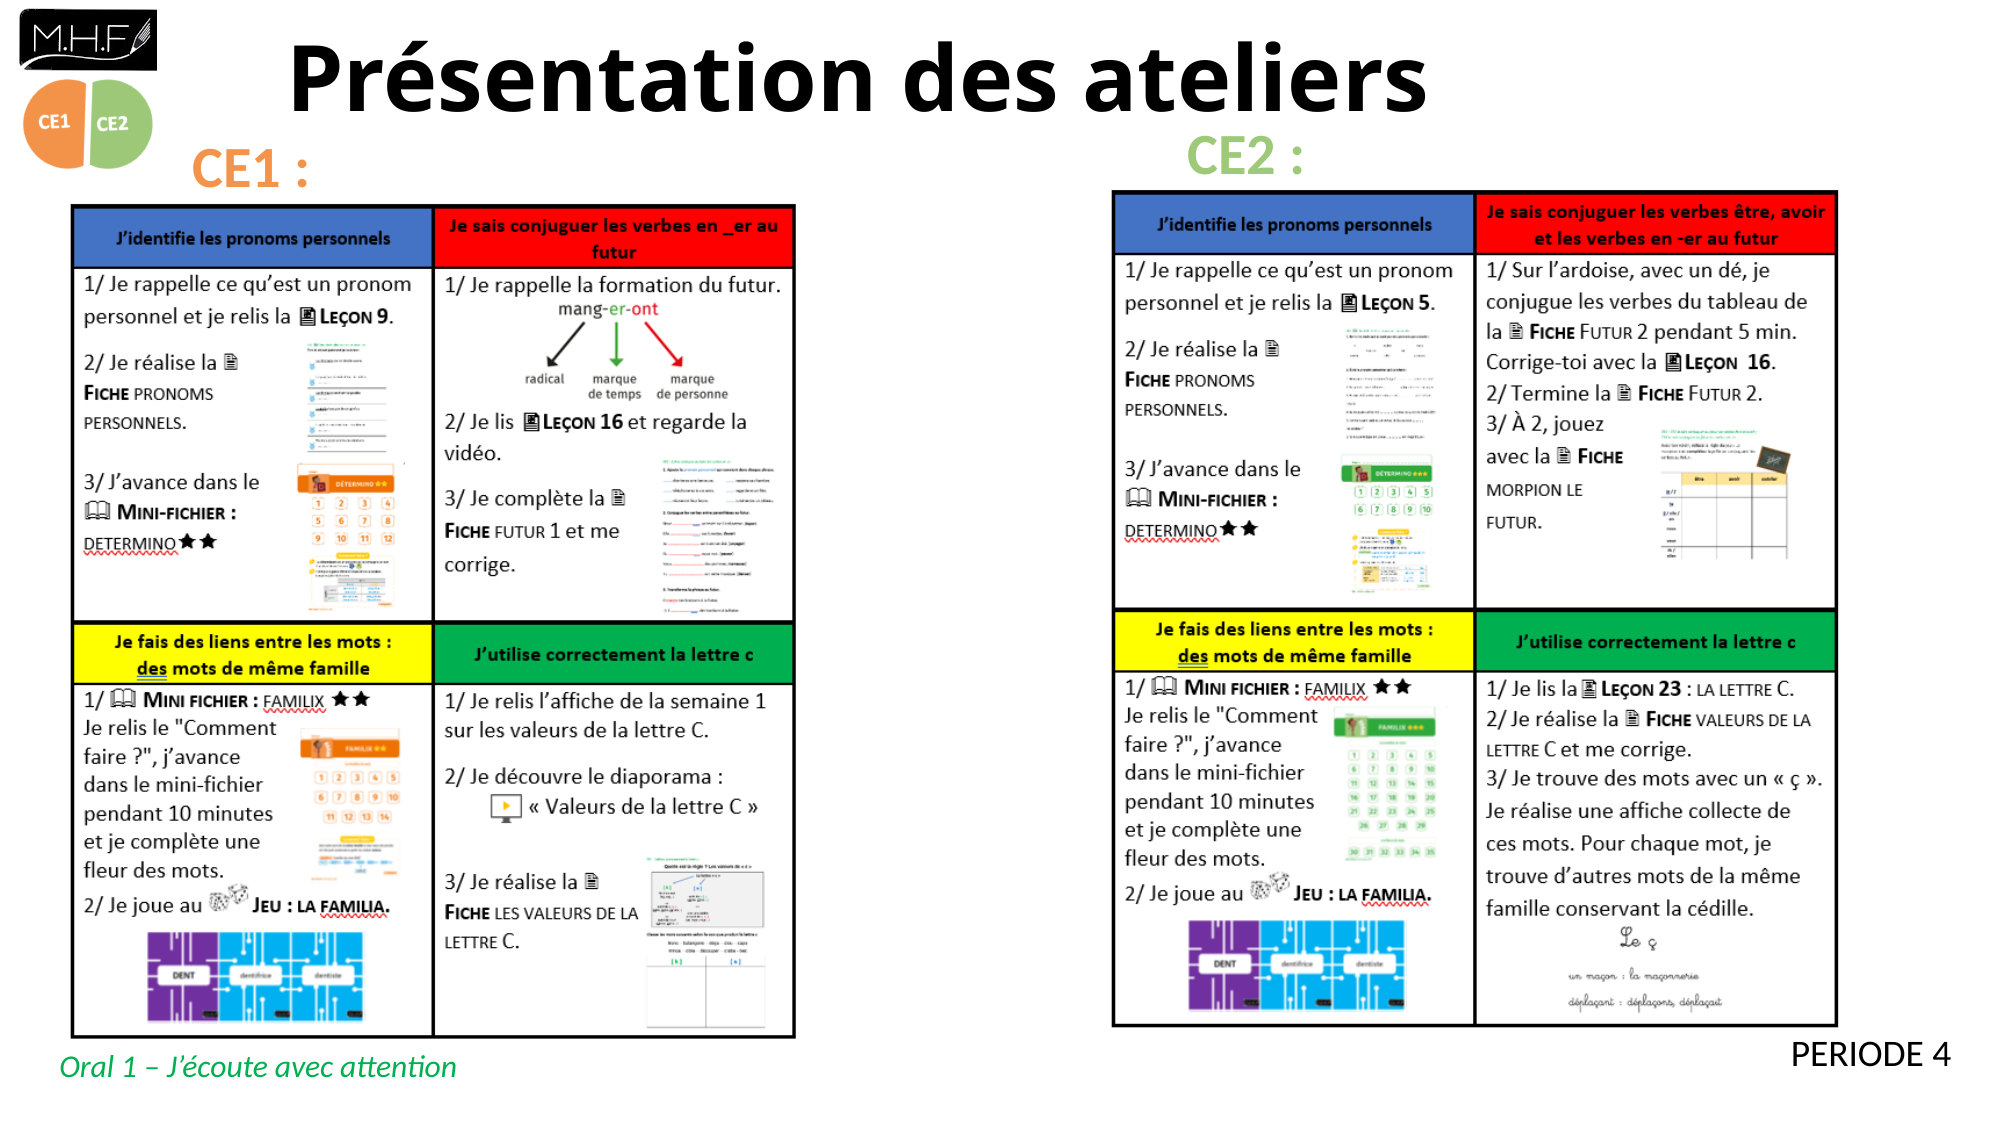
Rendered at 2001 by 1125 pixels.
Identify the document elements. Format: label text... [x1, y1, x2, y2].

text_box PERIODE 4 [1362, 1021, 1967, 1082]
text_box Oral 1 – J’écoute avec attention [44, 1038, 1346, 1092]
picture [1106, 182, 1844, 1039]
text_box CE2 : [1172, 104, 2000, 194]
text_box CE1 : [177, 121, 828, 207]
picture [1, 7, 804, 1048]
title Présentation des ateliers [271, 7, 1818, 156]
